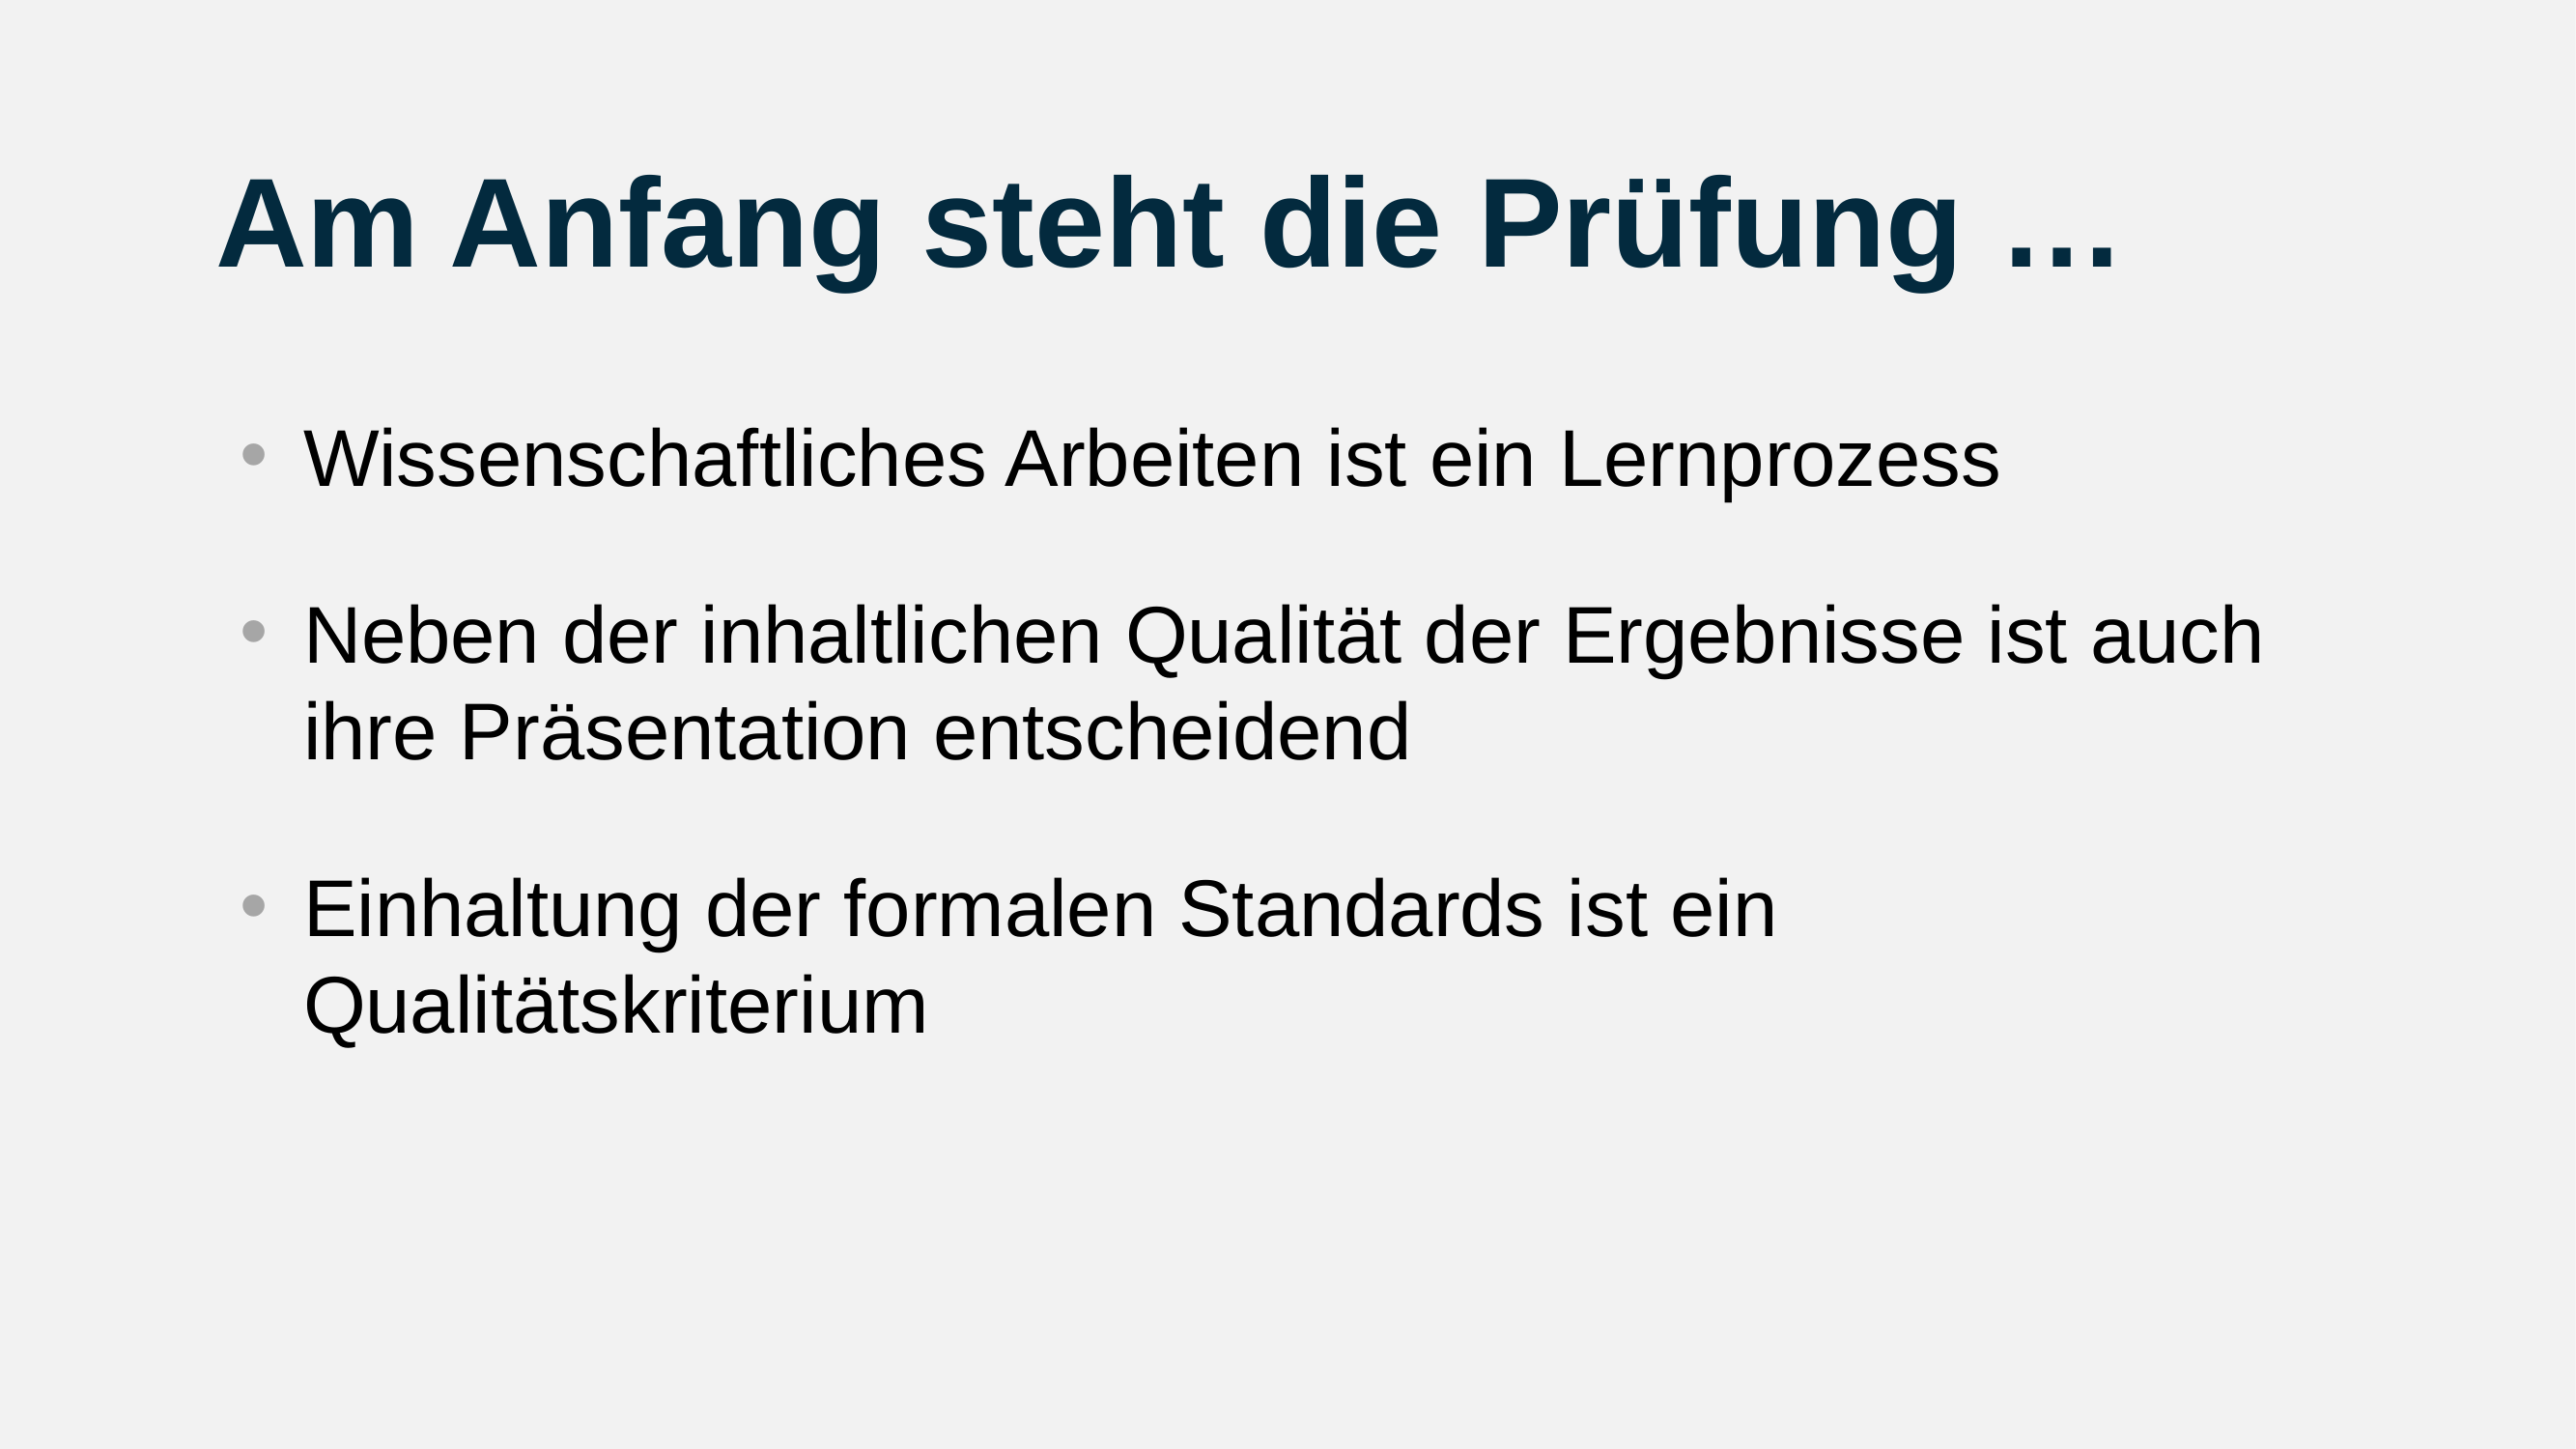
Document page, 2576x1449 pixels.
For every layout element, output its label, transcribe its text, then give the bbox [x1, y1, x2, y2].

title Am Anfang steht die Prüfung … [201, 132, 2375, 300]
list Wissenschaftliches Arbeiten ist ein Lernprozess Neben der inhaltlichen Qualität der Ergebnisse ist auch ihre Präsentation entscheidend Einhaltung der formalen Standards ist ein Qualitätskriterium [225, 398, 2375, 1280]
